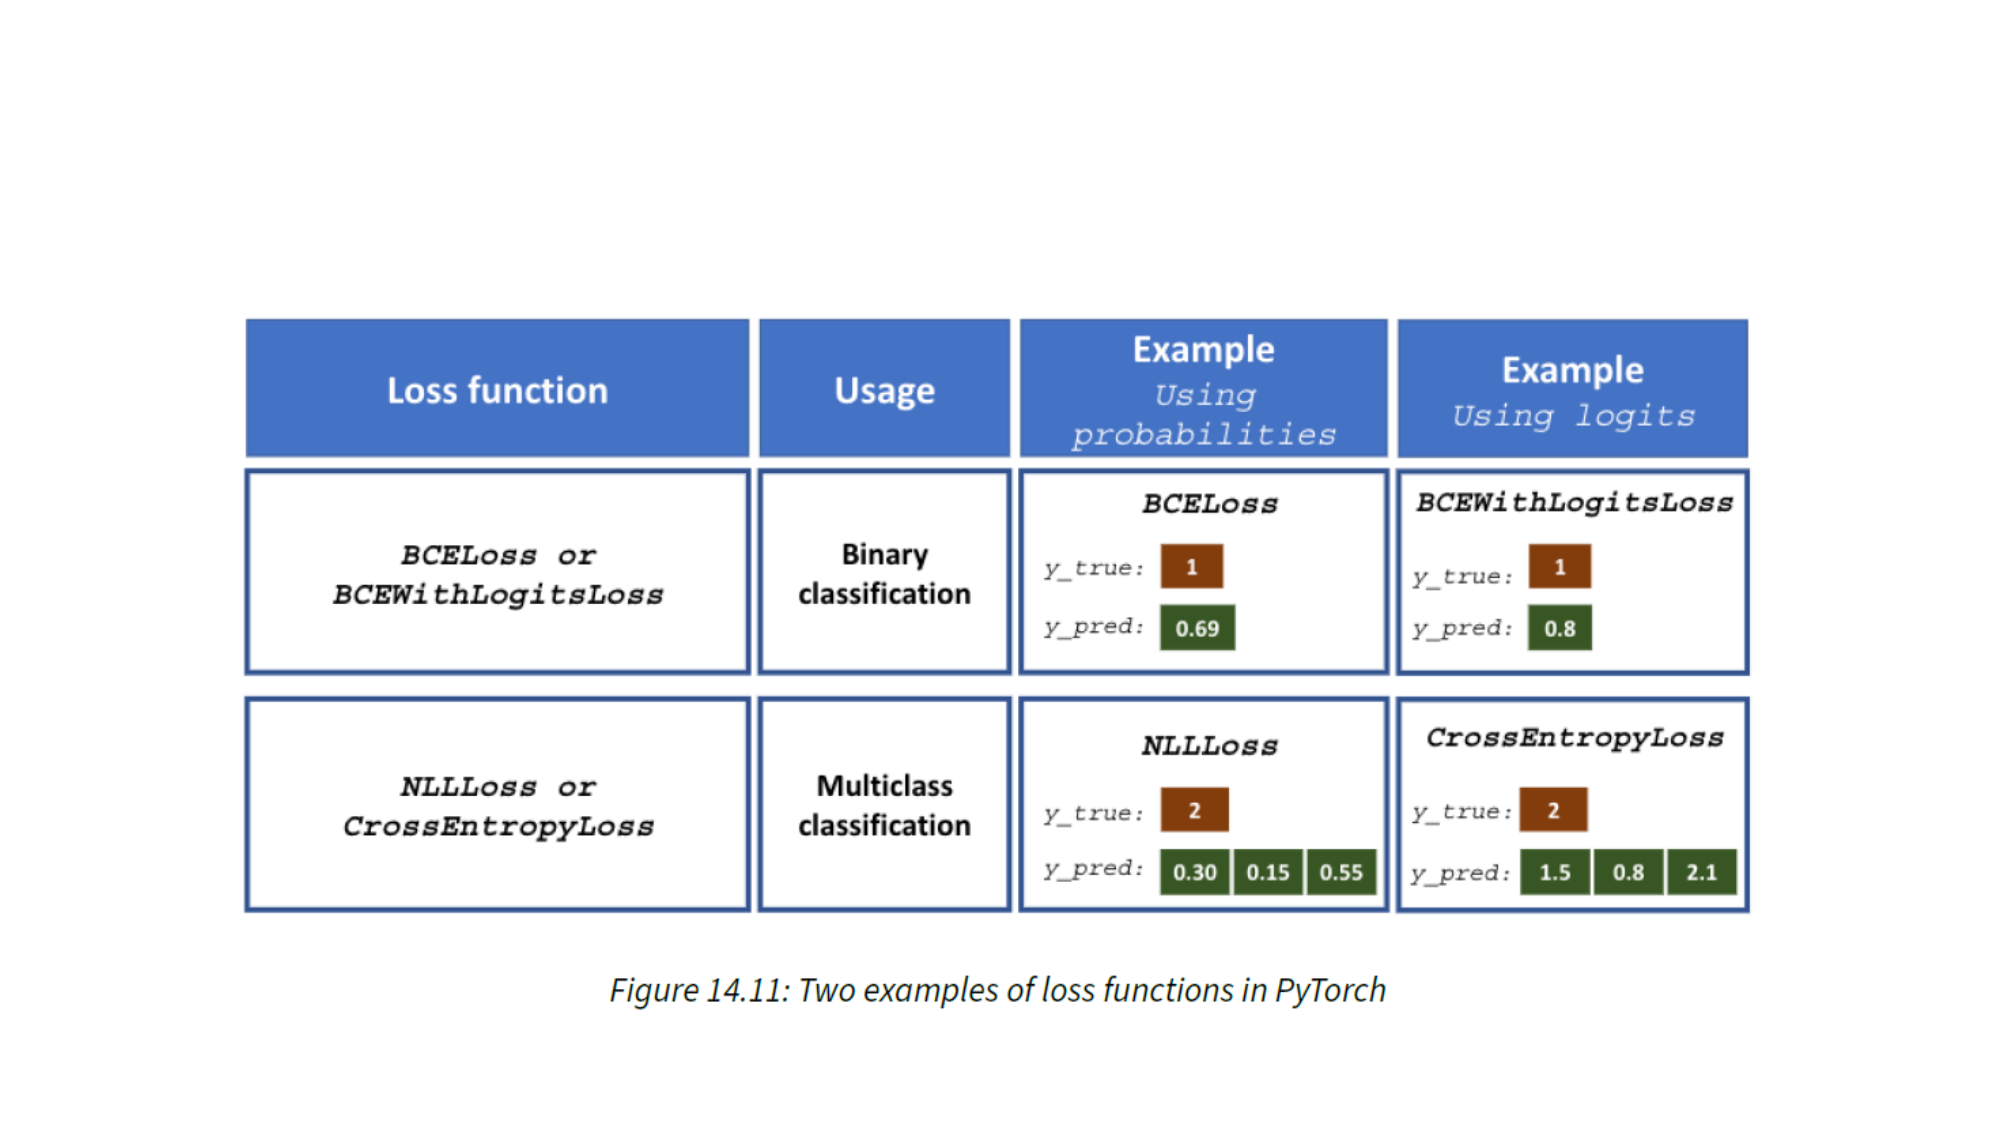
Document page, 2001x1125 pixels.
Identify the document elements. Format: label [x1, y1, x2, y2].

list [231, 299, 1769, 1014]
